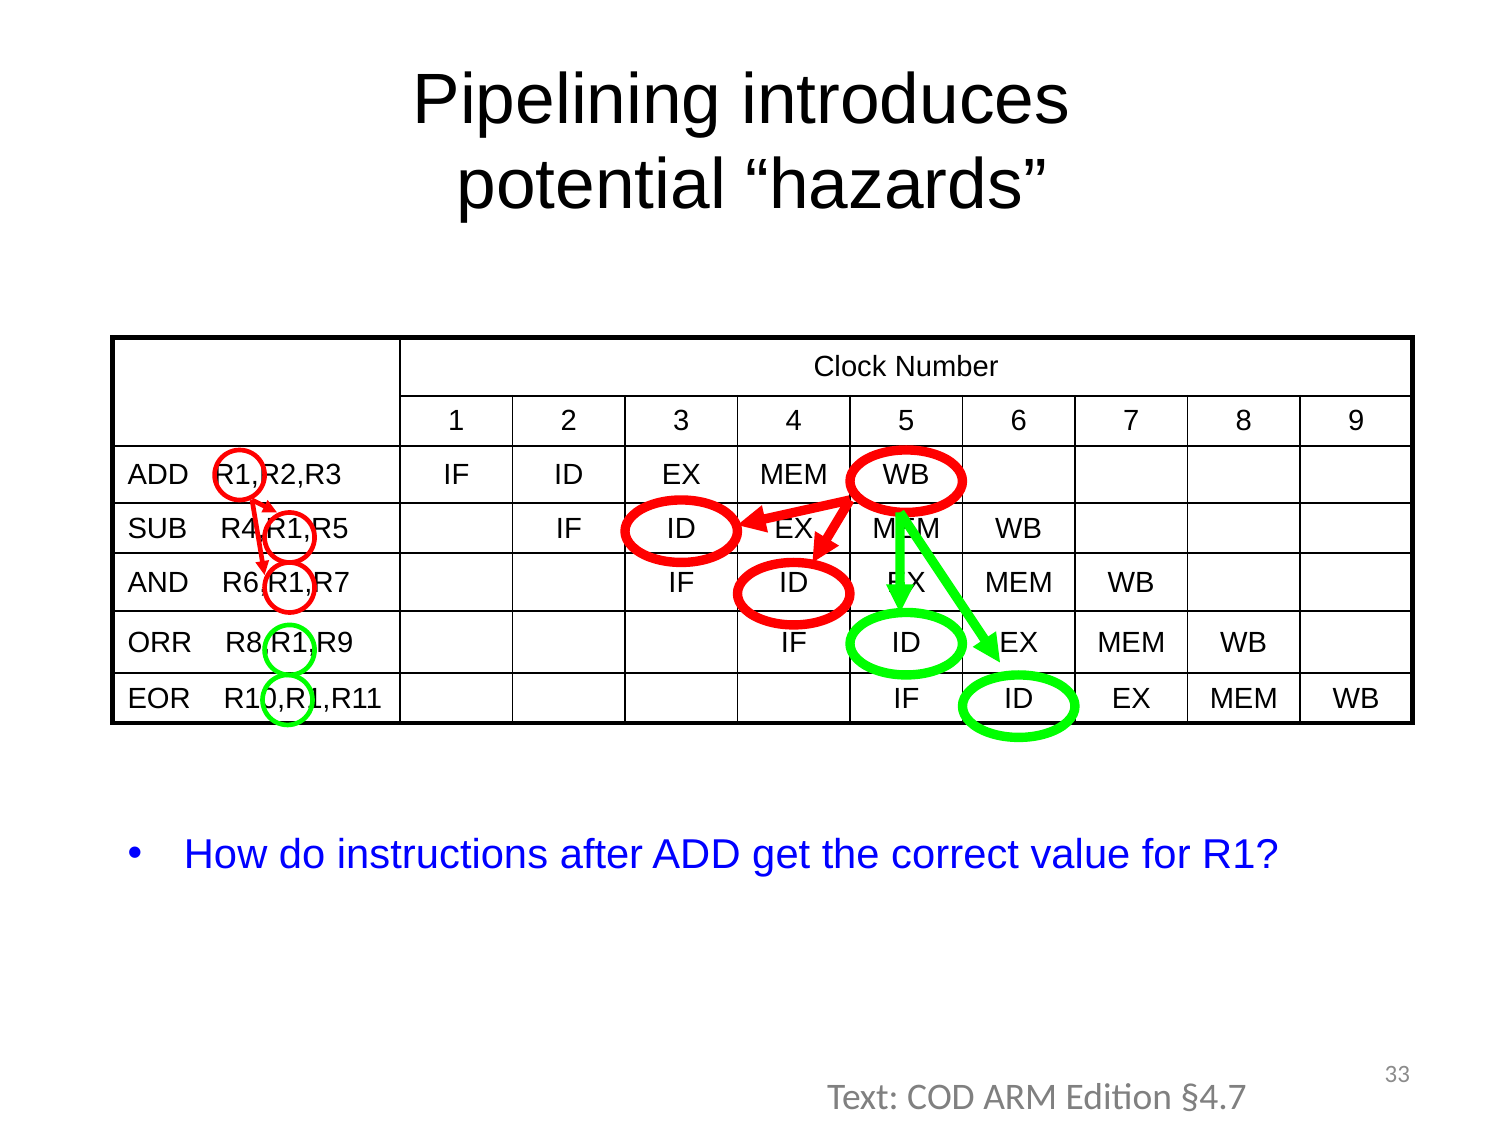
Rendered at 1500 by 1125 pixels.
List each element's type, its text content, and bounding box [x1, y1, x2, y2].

table_cell 2 [513, 397, 624, 445]
slide_number 33 [1074, 1042, 1425, 1103]
table_cell ADD R1,R2,R3 [115, 447, 235, 502]
table_cell WB [1079, 554, 1187, 610]
table_cell 4 [738, 397, 849, 445]
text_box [624, 449, 1076, 738]
table_cell ORR R8,R1,R9 [115, 612, 209, 672]
table_cell [1301, 447, 1410, 502]
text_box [214, 449, 315, 726]
table_cell EOR R10,R1,R11 [115, 674, 209, 721]
table_cell 1 [401, 397, 512, 445]
table_cell 8 [1188, 397, 1299, 445]
table_cell WB [1301, 674, 1410, 721]
table_cell [513, 674, 619, 721]
table_cell ADD R1,R2,R3 [244, 447, 399, 502]
title Pipelining introduces potential “hazards” [114, 43, 1390, 232]
table_cell IF [513, 504, 619, 552]
table_header [115, 340, 399, 445]
table_cell SUB R4,R1,R5 [115, 504, 209, 552]
table_cell 5 [851, 397, 962, 445]
table_cell [513, 554, 619, 610]
table_cell [401, 504, 512, 552]
table_cell [1079, 504, 1187, 552]
table_cell MEM [1188, 674, 1299, 721]
table_cell [1301, 612, 1410, 672]
table_cell [401, 674, 512, 721]
table_cell ID [513, 447, 624, 502]
table_cell [1076, 447, 1187, 502]
text_box Text: COD ARM Edition §4.7 [812, 1064, 1350, 1125]
table_cell ORR R8,R1,R9 [320, 612, 399, 672]
table_cell [1188, 447, 1299, 502]
table_cell [1301, 554, 1410, 610]
table_cell EX [1079, 674, 1187, 721]
table_cell [1301, 504, 1410, 552]
table_cell 6 [963, 397, 1074, 445]
table_header Clock Number [401, 340, 1410, 395]
table_cell 7 [1076, 397, 1187, 445]
table_cell MEM [1079, 612, 1187, 672]
table_cell AND R6,R1,R7 [320, 554, 399, 610]
table_cell WB [1188, 612, 1299, 672]
table_cell [401, 554, 512, 610]
table_cell 9 [1301, 397, 1410, 445]
table_cell AND R6,R1,R7 [115, 554, 209, 610]
list How do instructions after ADD get the correct value for R1? [112, 825, 1388, 938]
table_cell SUB R4,R1,R5 [320, 504, 399, 552]
table_cell [401, 612, 512, 672]
table_cell EOR R10,R1,R11 [320, 674, 399, 721]
table_cell 3 [626, 397, 737, 445]
table_cell [513, 612, 619, 672]
table_cell IF [401, 447, 512, 502]
table_cell [1188, 554, 1299, 610]
table_cell [1188, 504, 1299, 552]
